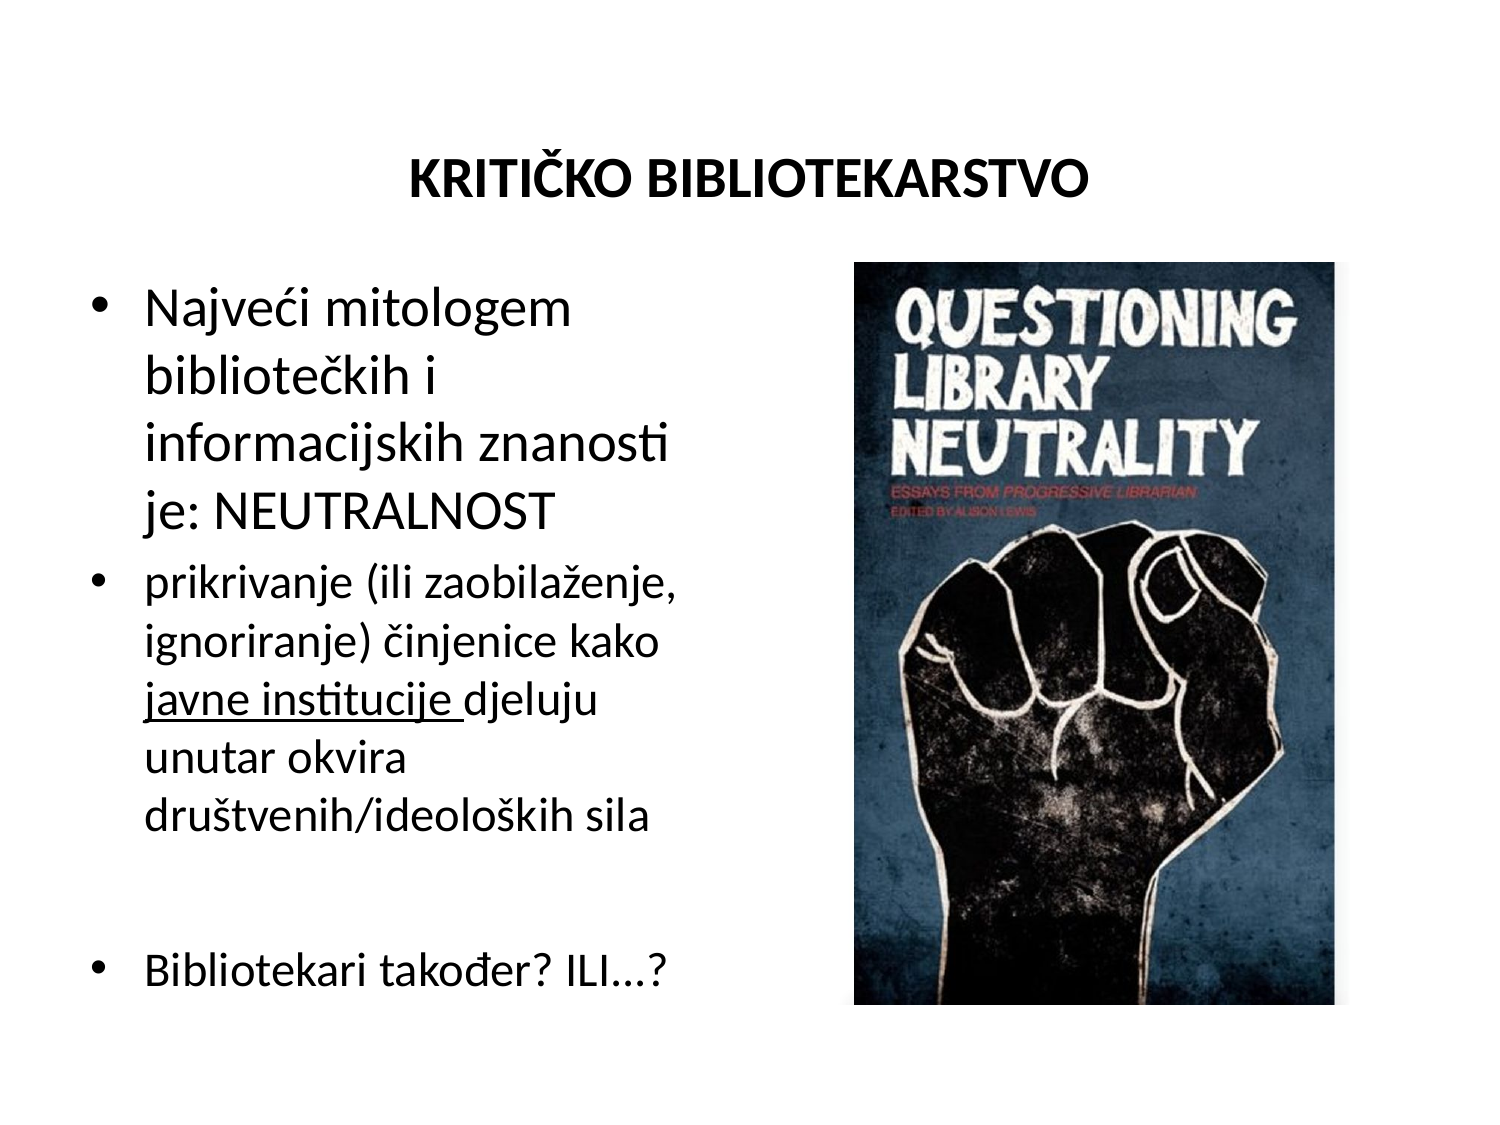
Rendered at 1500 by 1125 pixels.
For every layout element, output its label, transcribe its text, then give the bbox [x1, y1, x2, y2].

title KRITIČKO BIBLIOTEKARSTVO [75, 45, 1425, 233]
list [776, 262, 1412, 1006]
list Najveći mitologem bibliotečkih i informacijskih znanosti je: NEUTRALNOST prikrivanje (ili zaobilaženje, ignoriranje) činjenice kako javne institucije djeluju unutar okvira društvenih/ideoloških sila Bibliotekari također? ILI...? [75, 262, 738, 1005]
